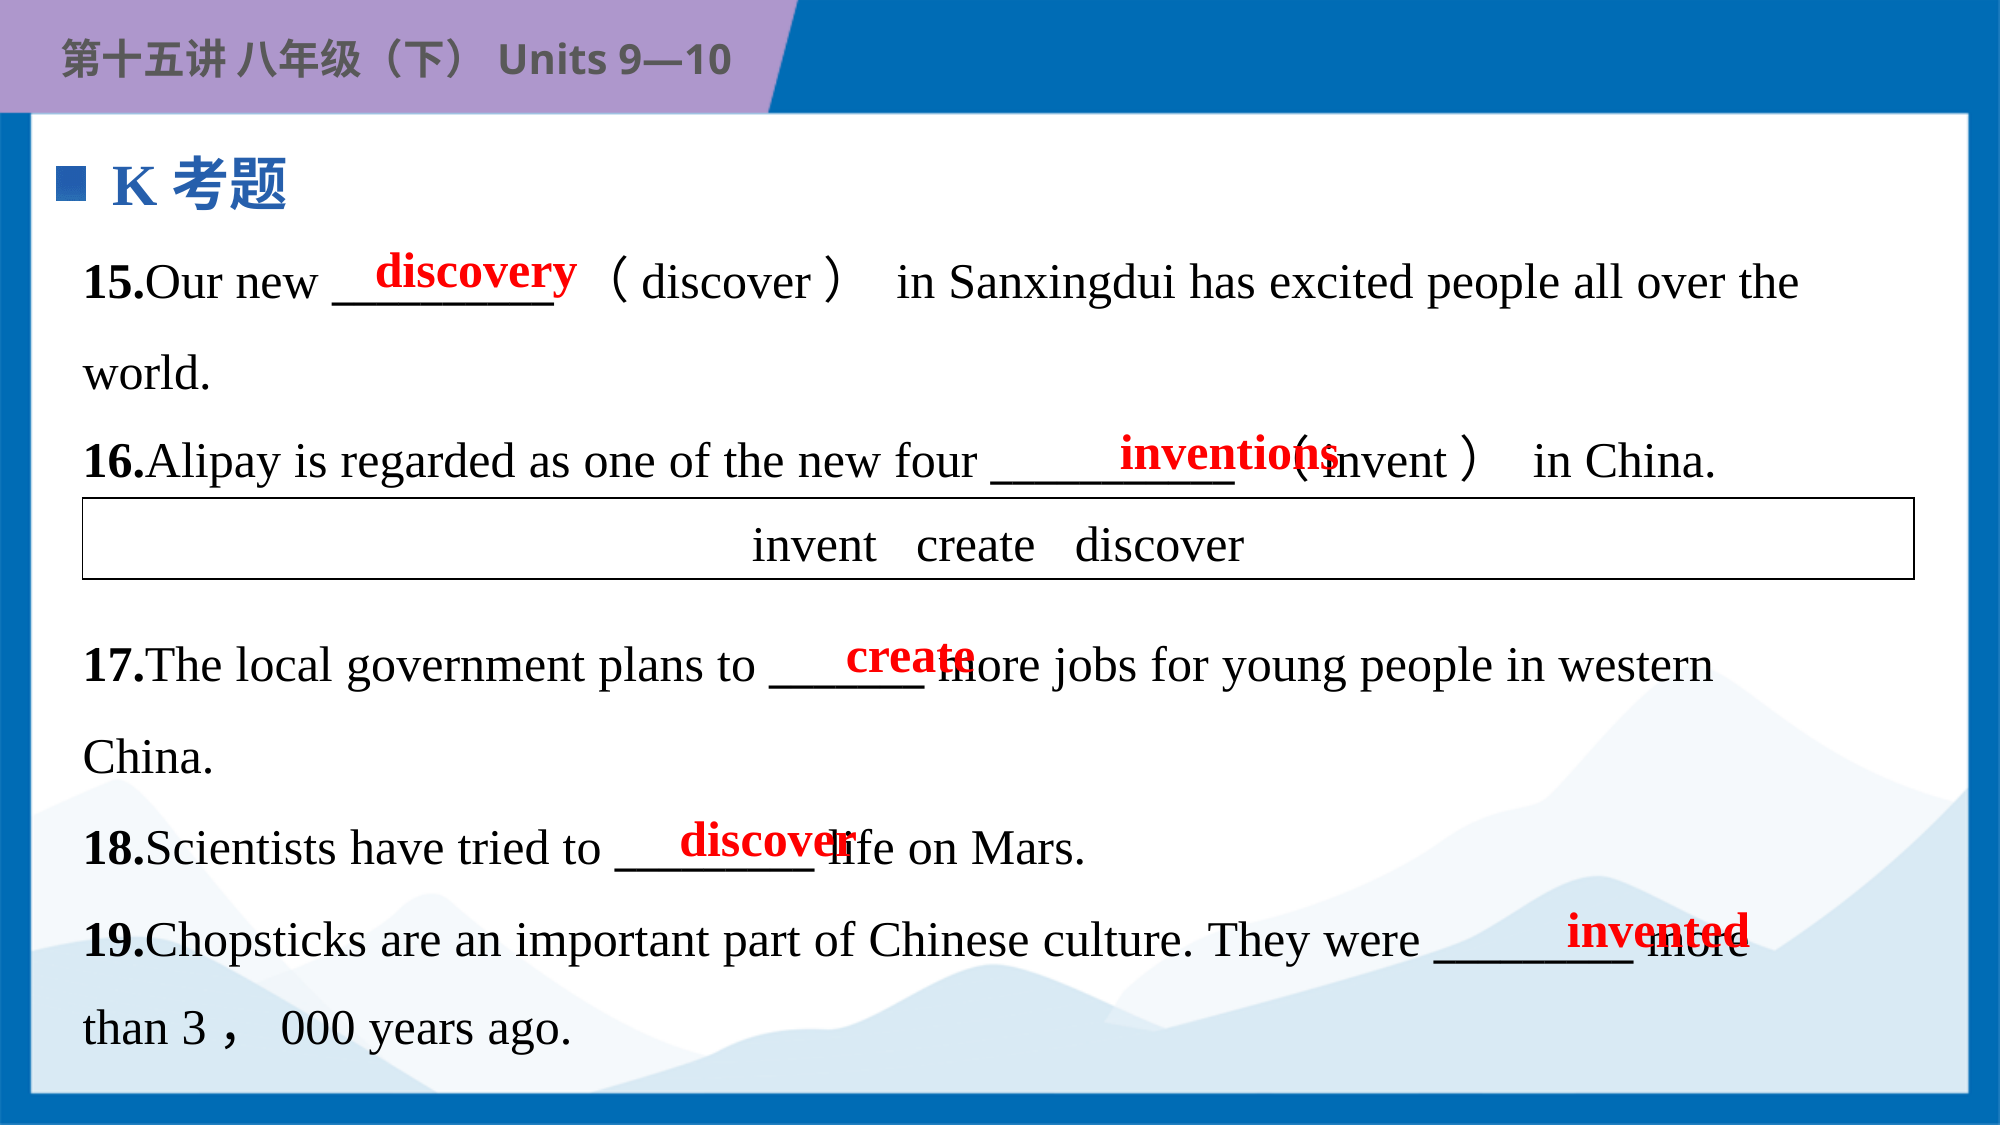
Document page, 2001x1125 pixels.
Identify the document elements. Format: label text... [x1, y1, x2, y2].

text_box discovery [356, 210, 596, 289]
text_box 17.The local government plans to _______ more jobs for young people in western China. 18.Scientists have tried to _________ life on Mars. 19.Chopsticks are an important part of Chinese culture. They were _________ more than 3，000 years ago. [82, 600, 1917, 1045]
text_box K考题 [112, 146, 1917, 216]
picture [0, 0, 2000, 1125]
text_box 15.Our new __________ （discover） in Sanxingdui has excited people all over the world. 16.Alipay is regarded as one of the new four ___________ （invent） in China. [82, 216, 1917, 478]
text_box invented [1548, 870, 1769, 949]
text_box inventions [1101, 391, 1358, 471]
text_box create [827, 595, 994, 674]
table_header invent create discover [83, 499, 1913, 578]
text_box discover [661, 778, 876, 858]
